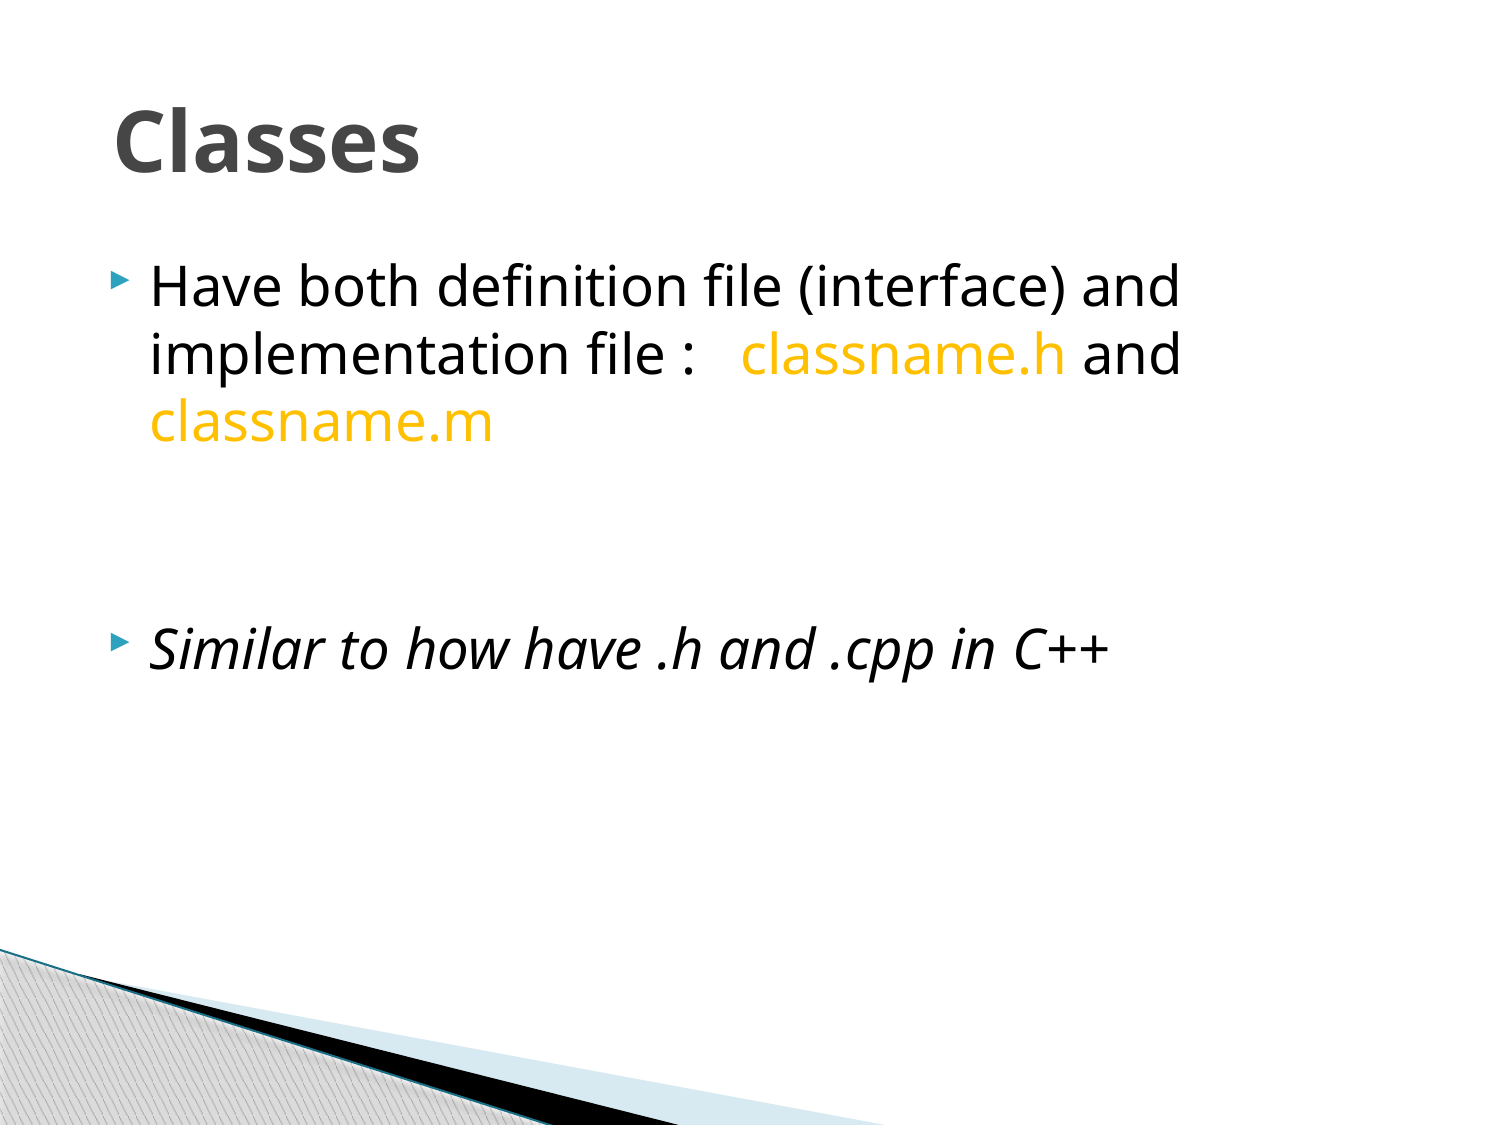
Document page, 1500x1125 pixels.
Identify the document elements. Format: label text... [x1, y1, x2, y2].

title Classes [75, 45, 1425, 233]
list Have both definition file (interface) and implementation file : classname.h and classname.m Similar to how have .h and .cpp in C++ [75, 243, 1425, 986]
